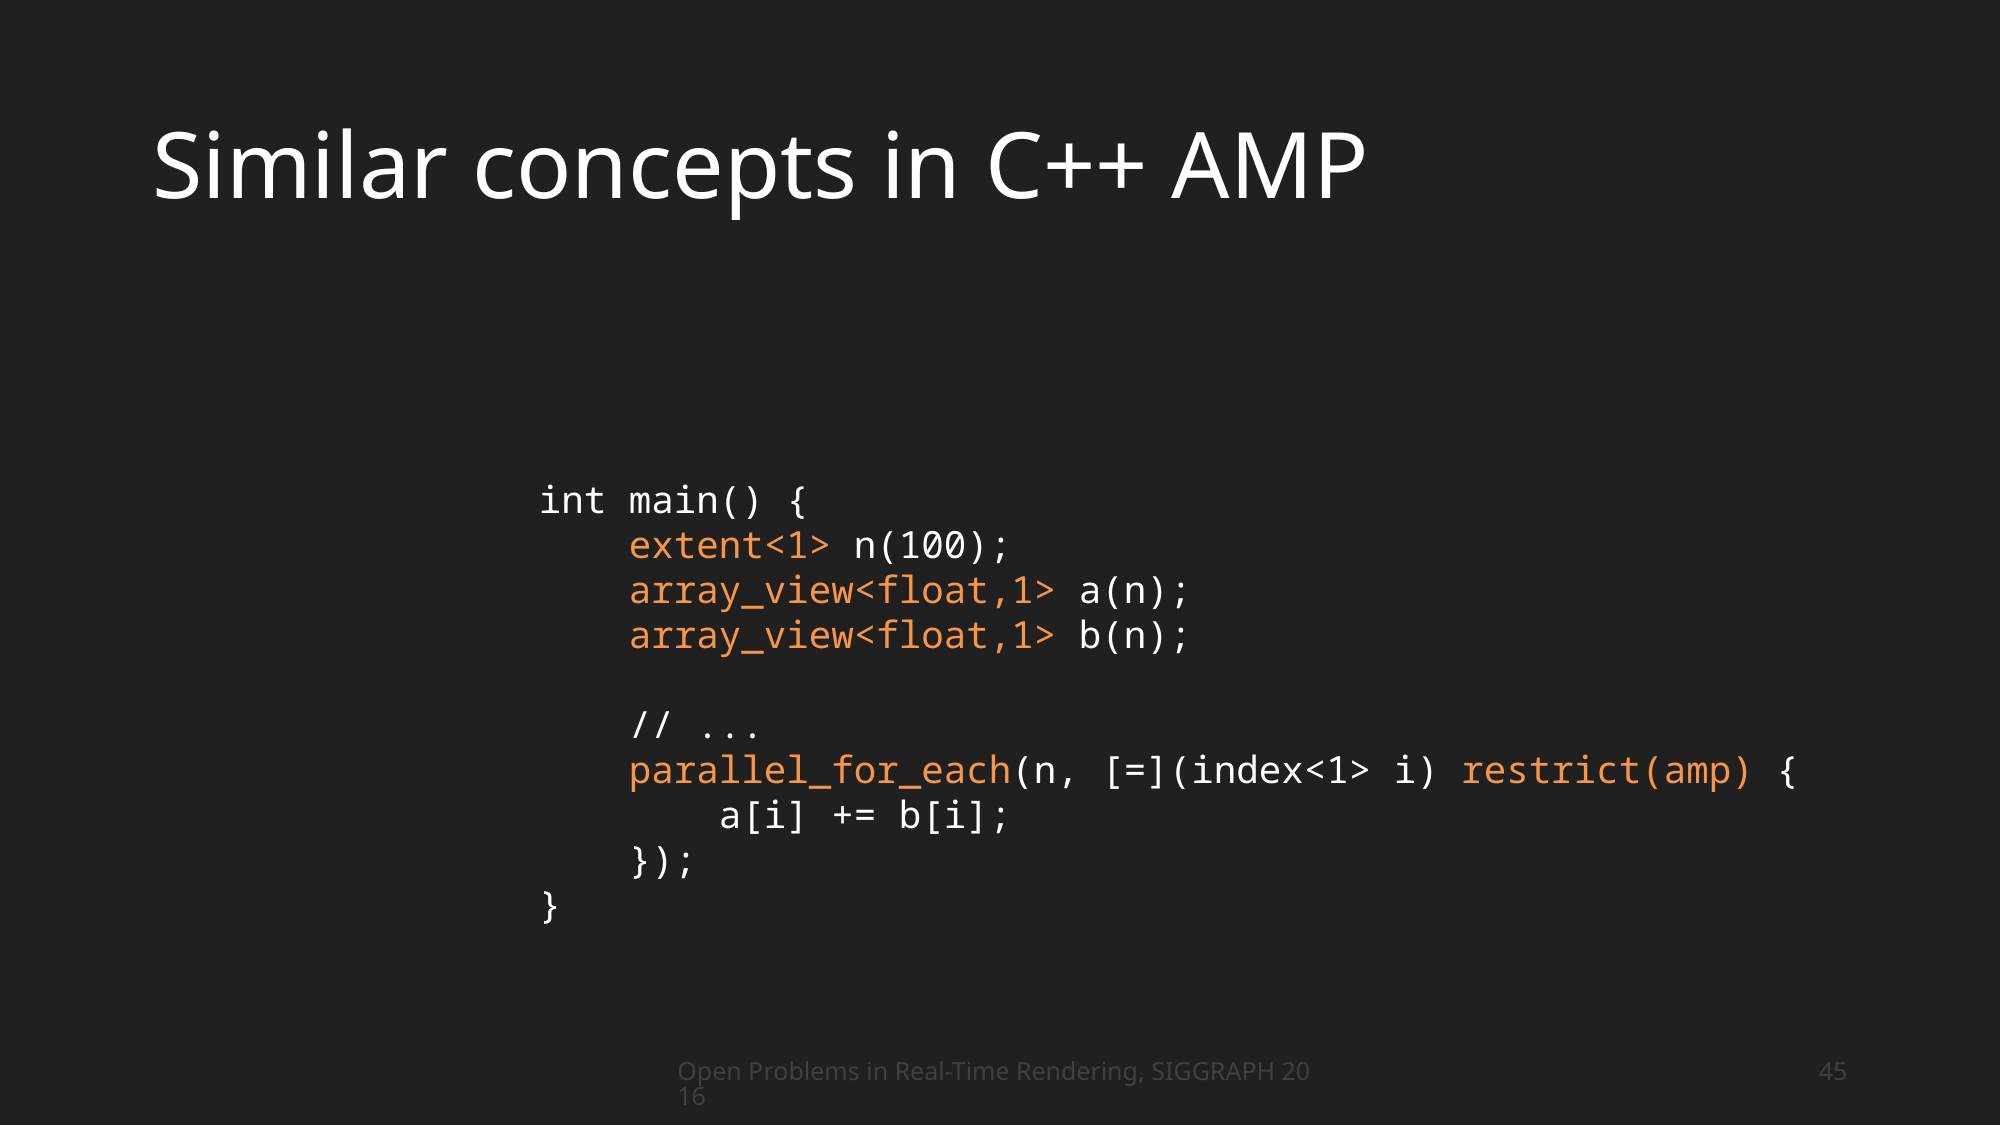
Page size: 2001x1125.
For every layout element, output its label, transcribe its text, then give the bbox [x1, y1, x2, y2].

title Similar concepts in C++ AMP [137, 59, 1863, 278]
slide_number 45 [1412, 1042, 1863, 1103]
footer Open Problems in Real-Time Rendering, SIGGRAPH 2016 [662, 1042, 1338, 1103]
text_box int main() { extent<1> n(100); array_view<float,1> a(n); array_view<float,1> b(n); // ... parallel_for_each(n, [=](index<1> i) restrict(amp) { a[i] += b[i]; }); } [524, 468, 689, 575]
